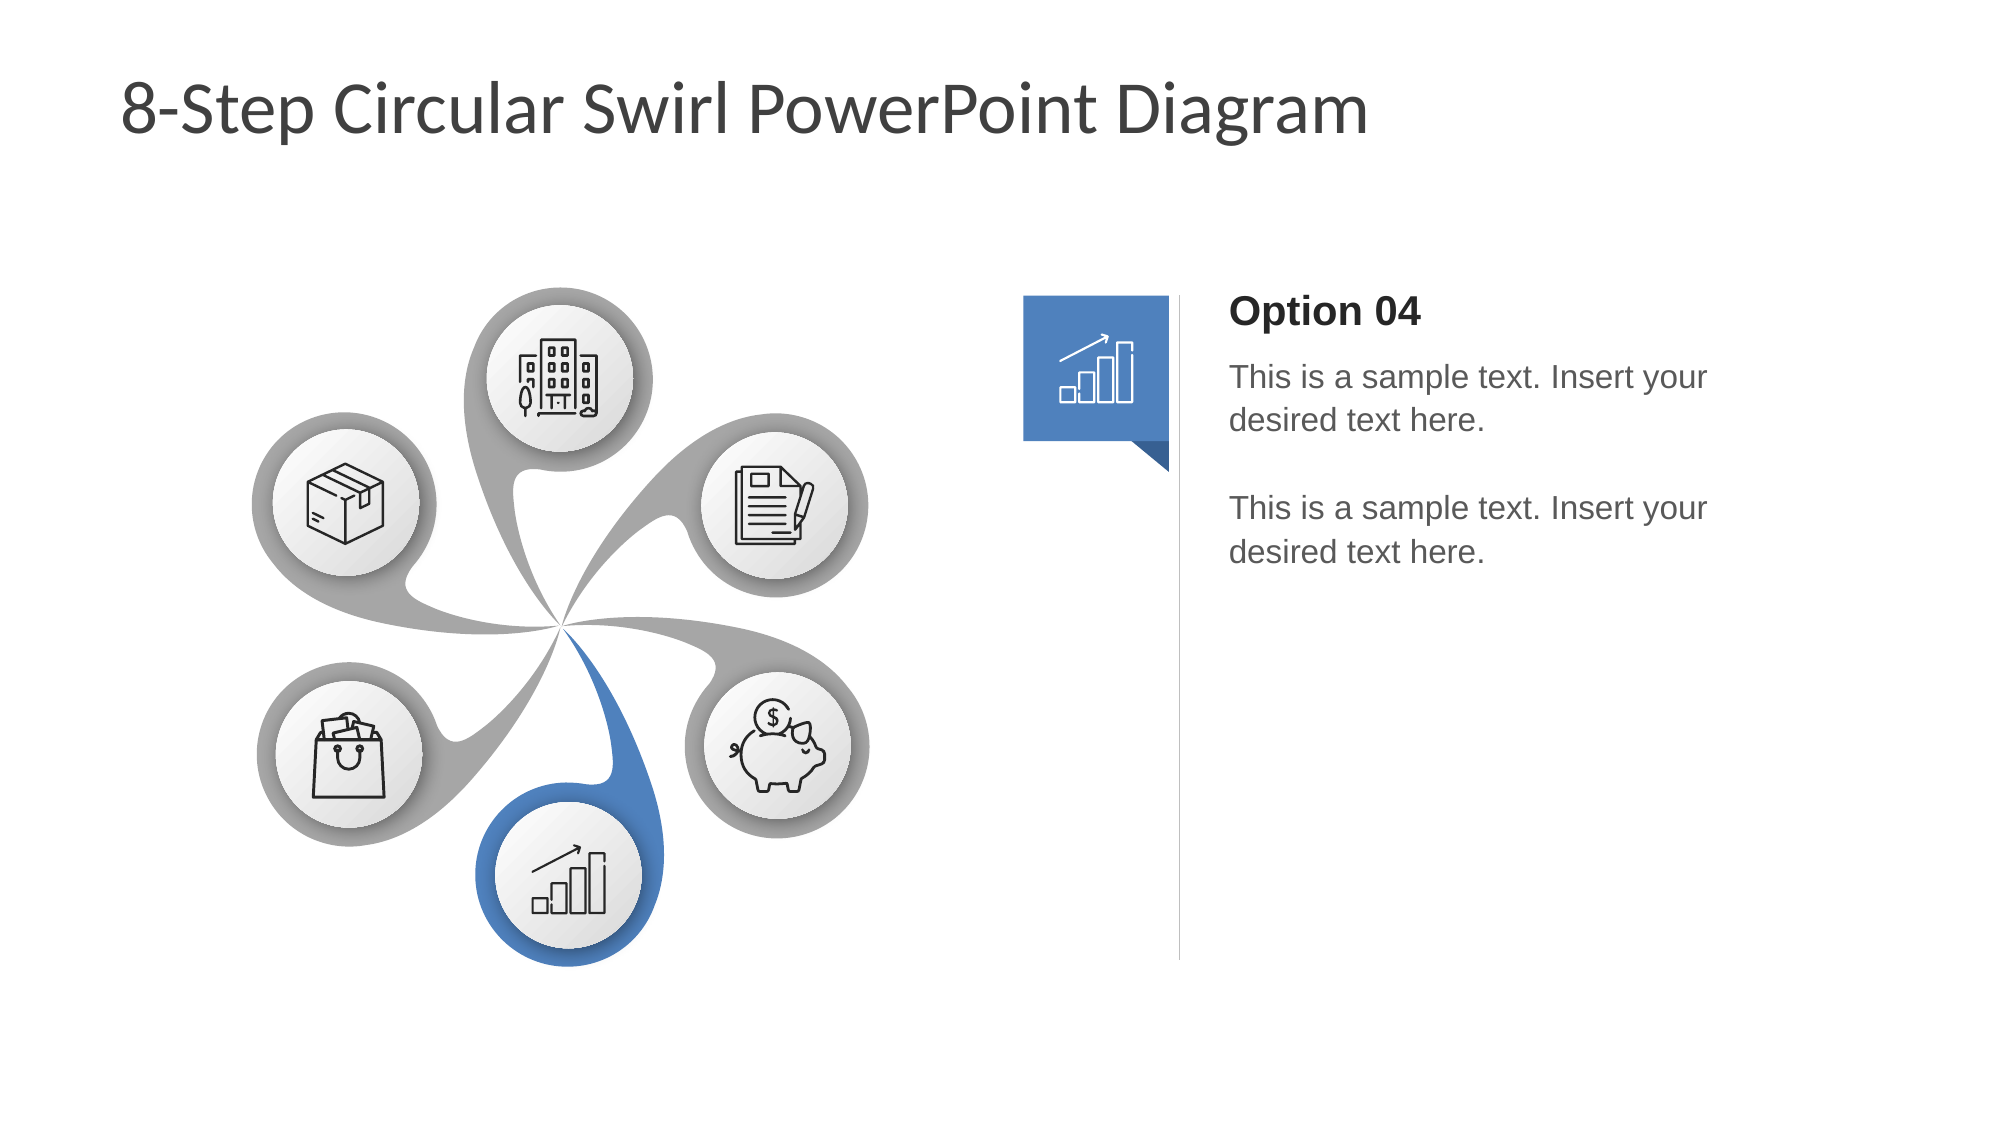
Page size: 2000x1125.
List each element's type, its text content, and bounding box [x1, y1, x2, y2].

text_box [531, 843, 606, 915]
text_box [1021, 293, 1171, 443]
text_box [1058, 333, 1134, 404]
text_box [518, 338, 599, 418]
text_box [1228, 275, 1827, 578]
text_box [734, 465, 816, 546]
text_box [243, 287, 882, 969]
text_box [306, 462, 385, 546]
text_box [311, 711, 386, 799]
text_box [728, 697, 827, 794]
text_box [1130, 413, 1172, 474]
title 8-Step Circular Swirl PowerPoint Diagram [99, 45, 1900, 162]
